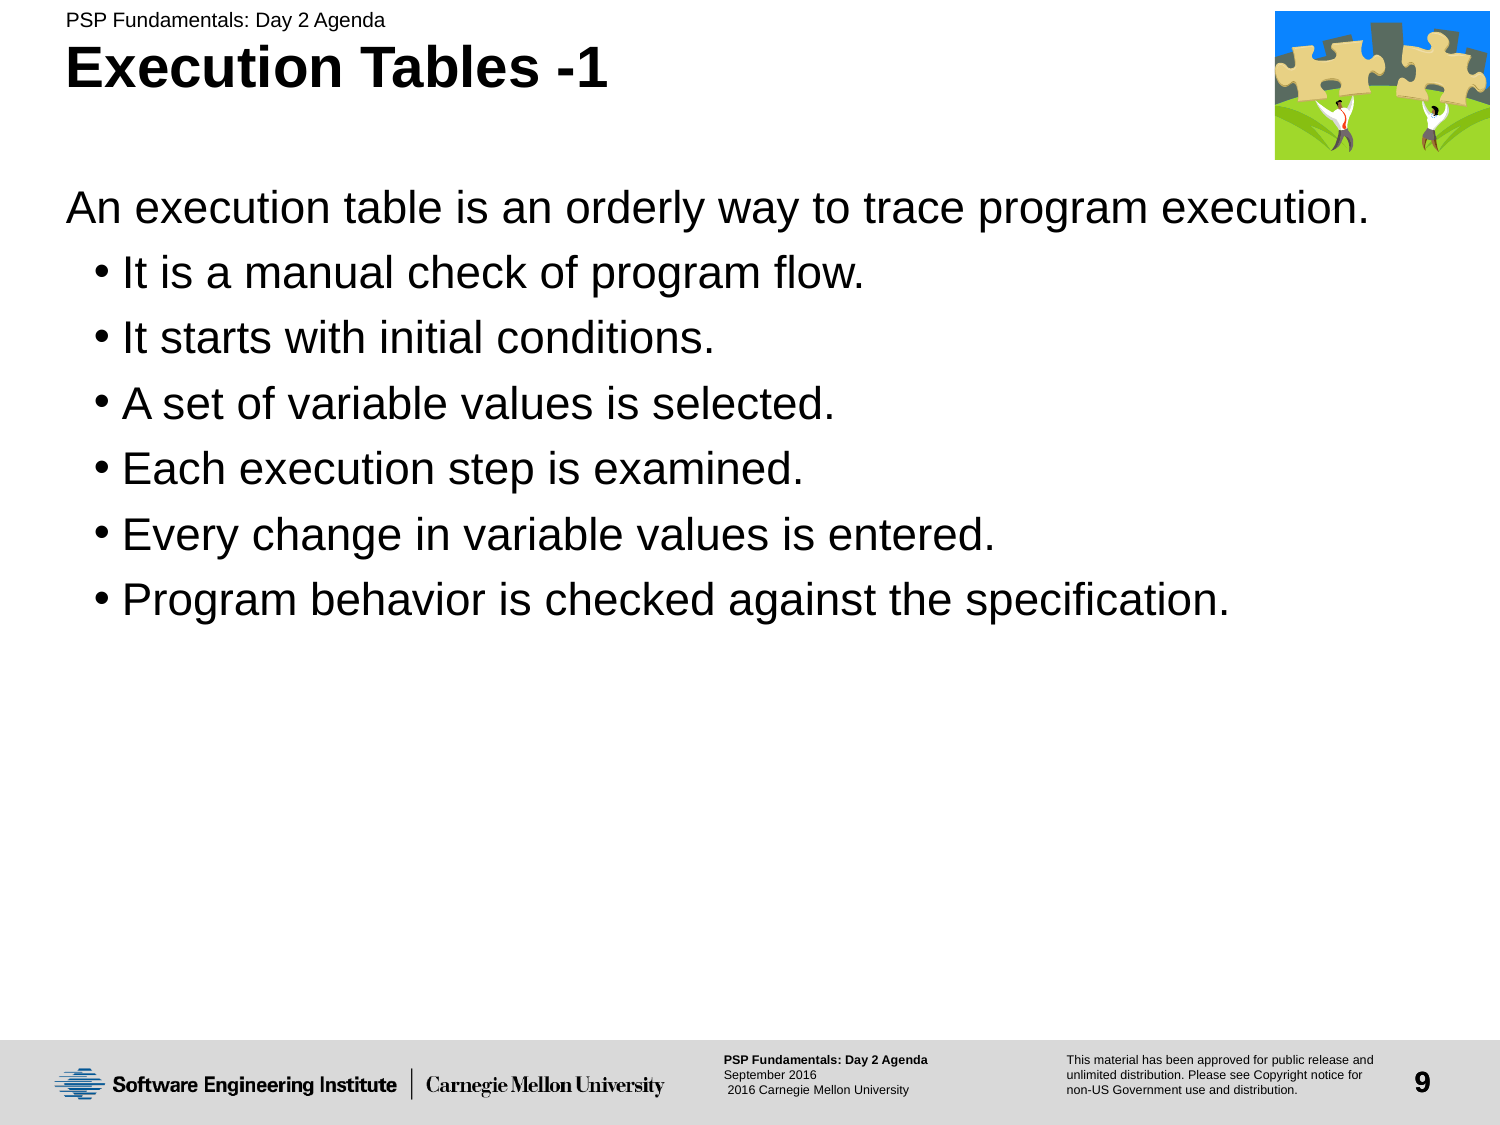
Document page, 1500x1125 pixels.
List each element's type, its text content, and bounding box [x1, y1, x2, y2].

list An execution table is an orderly way to trace program execution. It is a manual check of program flow. It starts with initial conditions. A set of variable values is selected. Each execution step is examined. Every change in variable values is entered. Program behavior is checked against the specification. [65, 177, 1431, 1000]
title Execution Tables -1 [65, 37, 1274, 148]
picture [46, 1061, 673, 1104]
picture [1274, 10, 1490, 160]
